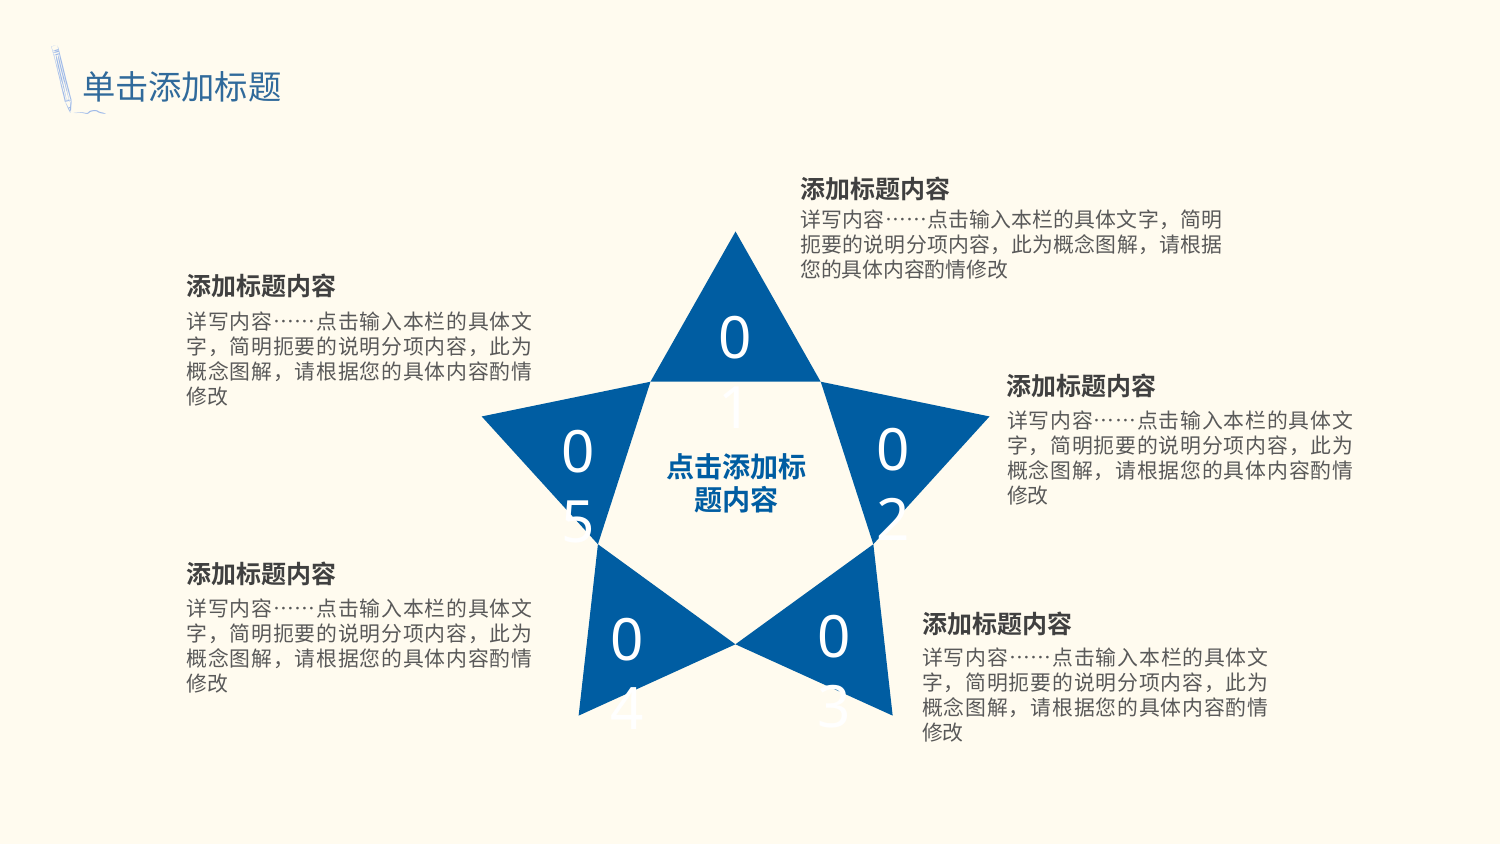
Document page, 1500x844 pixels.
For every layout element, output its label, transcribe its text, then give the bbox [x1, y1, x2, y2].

text_box 03 [804, 599, 864, 740]
text_box 详写内容……点击输入本栏的具体文字，简明扼要的说明分项内容，此为概念图解，请根据您的具体内容酌情修改 [186, 595, 533, 696]
text_box 添加标题内容 [922, 608, 1130, 639]
text_box 详写内容……点击输入本栏的具体文字，简明扼要的说明分项内容，此为概念图解，请根据您的具体内容酌情修改 [1007, 407, 1354, 508]
picture [50, 45, 106, 114]
text_box 添加标题内容 [186, 270, 364, 301]
text_box 单击添加标题 [106, 58, 357, 114]
text_box 01 [705, 300, 765, 441]
text_box 详写内容……点击输入本栏的具体文字，简明扼要的说明分项内容，此为概念图解，请根据您的具体内容酌情修改 [922, 644, 1269, 745]
text_box 详写内容……点击输入本栏的具体文字，简明扼要的说明分项内容，此为概念图解，请根据您的具体内容酌情修改 [800, 206, 1223, 282]
text_box 详写内容……点击输入本栏的具体文字，简明扼要的说明分项内容，此为概念图解，请根据您的具体内容酌情修改 [186, 308, 533, 409]
text_box 02 [863, 412, 923, 553]
text_box 添加标题内容 [186, 558, 384, 589]
text_box 添加标题内容 [1006, 370, 1214, 401]
text_box [820, 381, 990, 513]
text_box 添加标题内容 [800, 173, 1008, 204]
text_box [578, 551, 735, 716]
text_box [481, 381, 651, 514]
text_box [735, 551, 893, 716]
text_box 05 [549, 414, 608, 554]
text_box 点击添加标题内容 [655, 449, 819, 517]
text_box 04 [598, 601, 657, 742]
text_box [650, 231, 821, 382]
